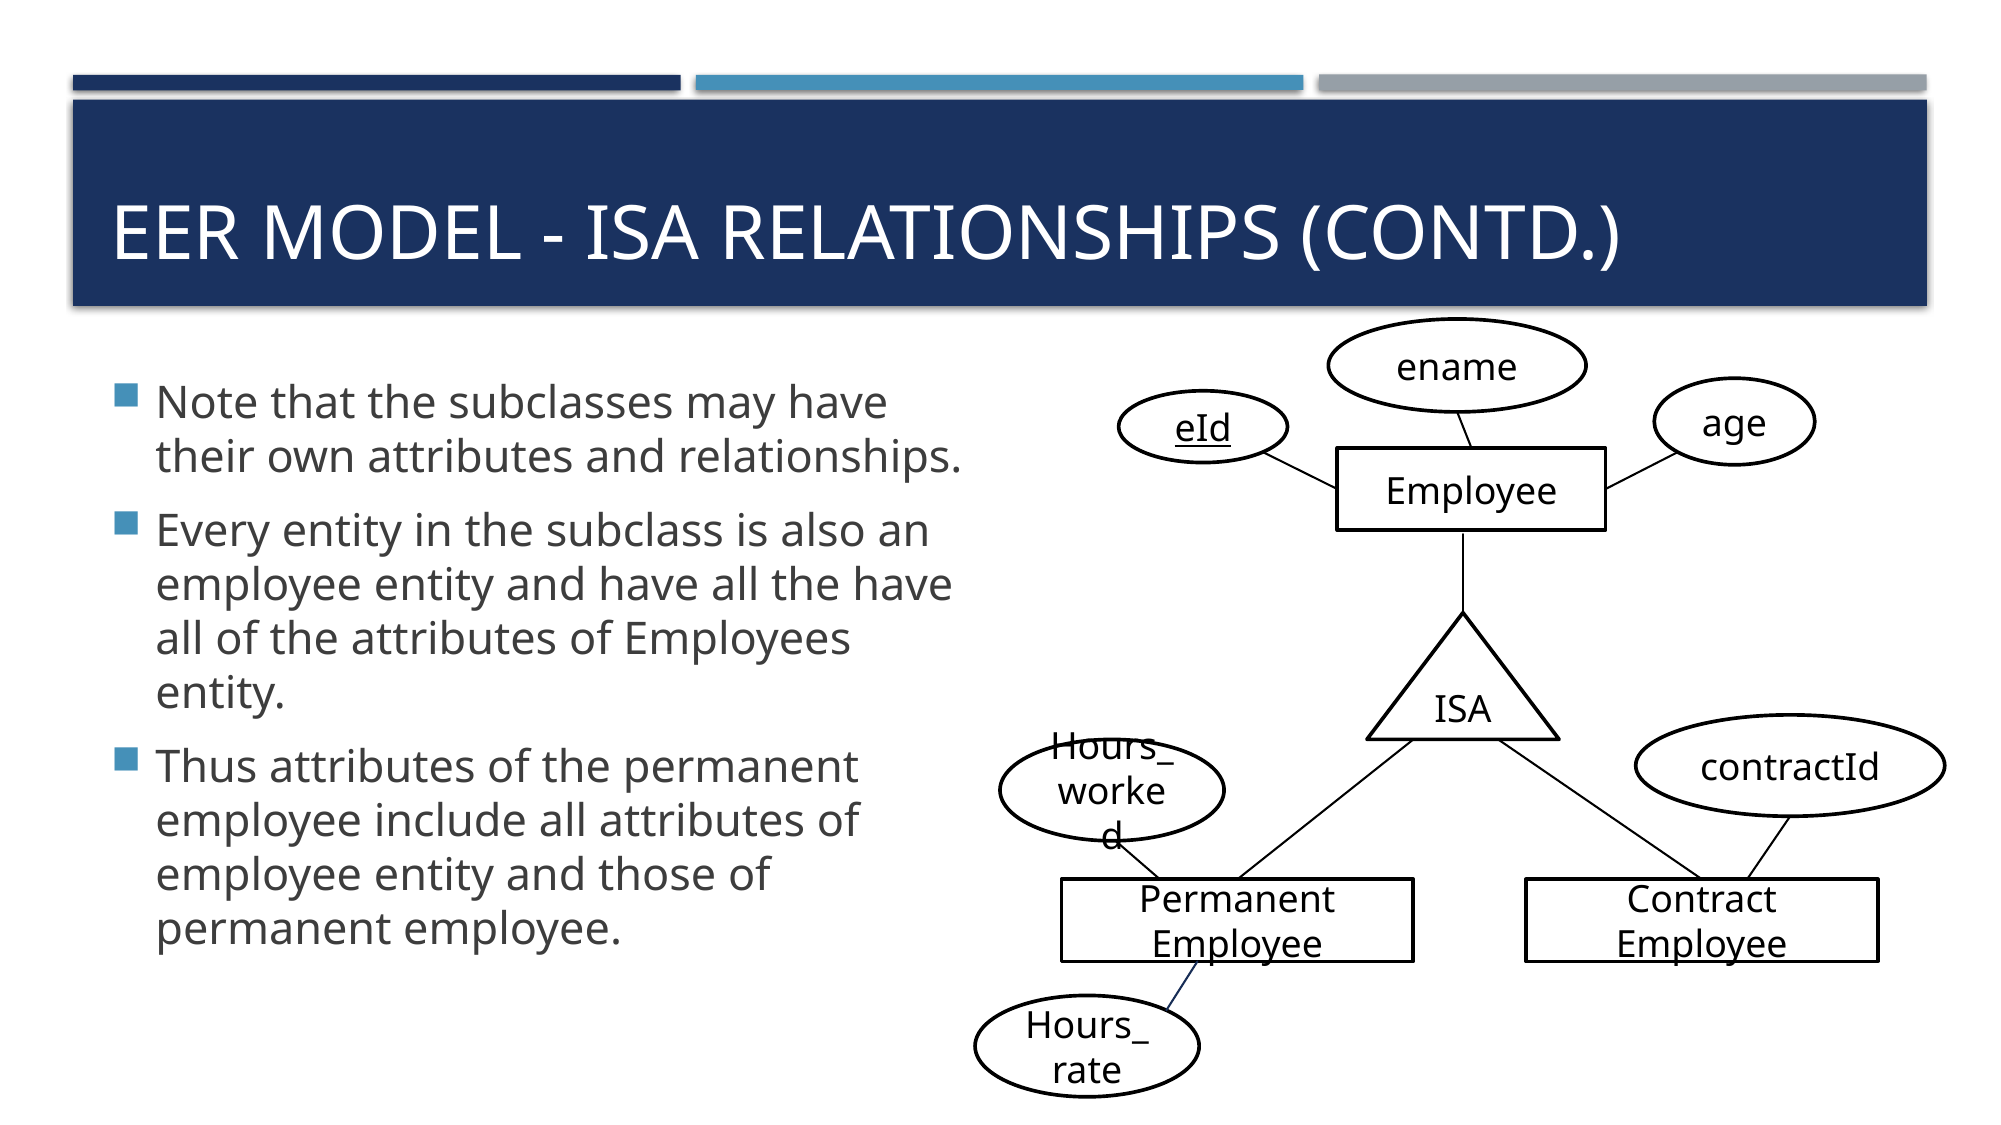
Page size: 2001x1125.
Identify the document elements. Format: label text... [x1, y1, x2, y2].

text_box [974, 318, 1946, 1098]
list Note that the subclasses may have their own attributes and relationships. Every entity in the subclass is also an employee entity and have all the have all of the attributes of Employees entity. Thus attributes of the permanent employee include all attributes of employee entity and those of permanent employee. [95, 365, 968, 962]
title EER model - ISA relationships (Contd.) [95, 119, 1905, 282]
